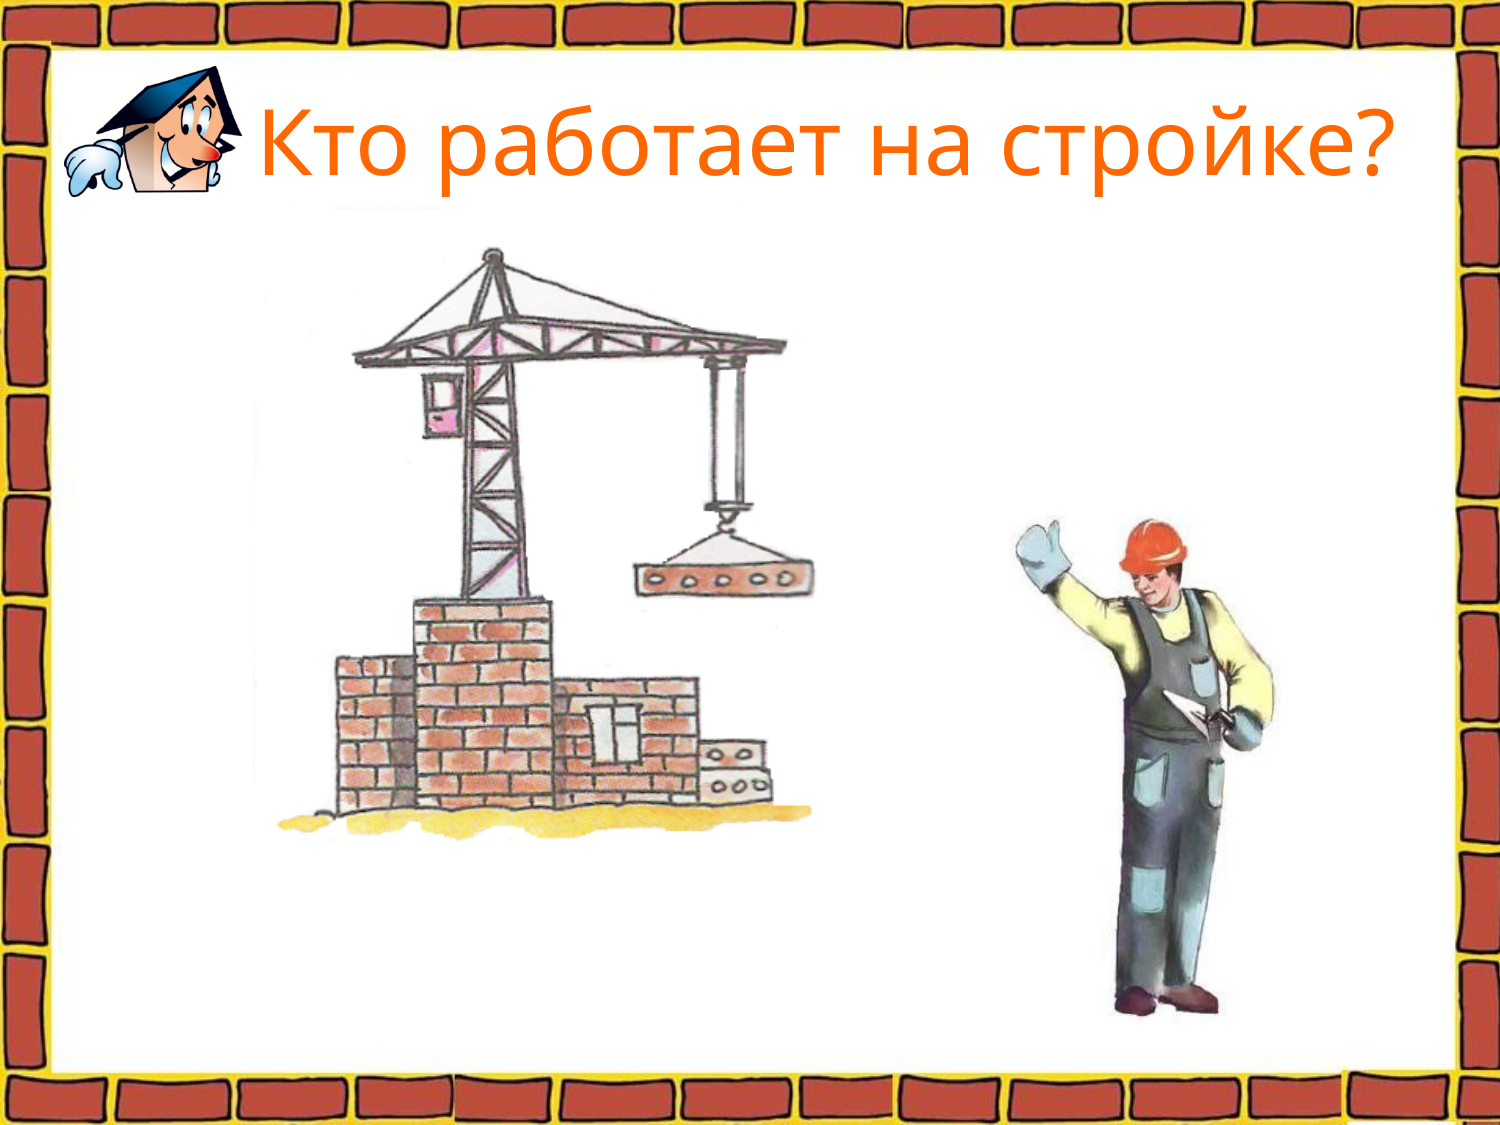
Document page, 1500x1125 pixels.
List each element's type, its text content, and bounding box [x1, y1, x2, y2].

picture [0, 0, 1500, 1125]
title Кто работает на стройке? [74, 44, 1426, 233]
